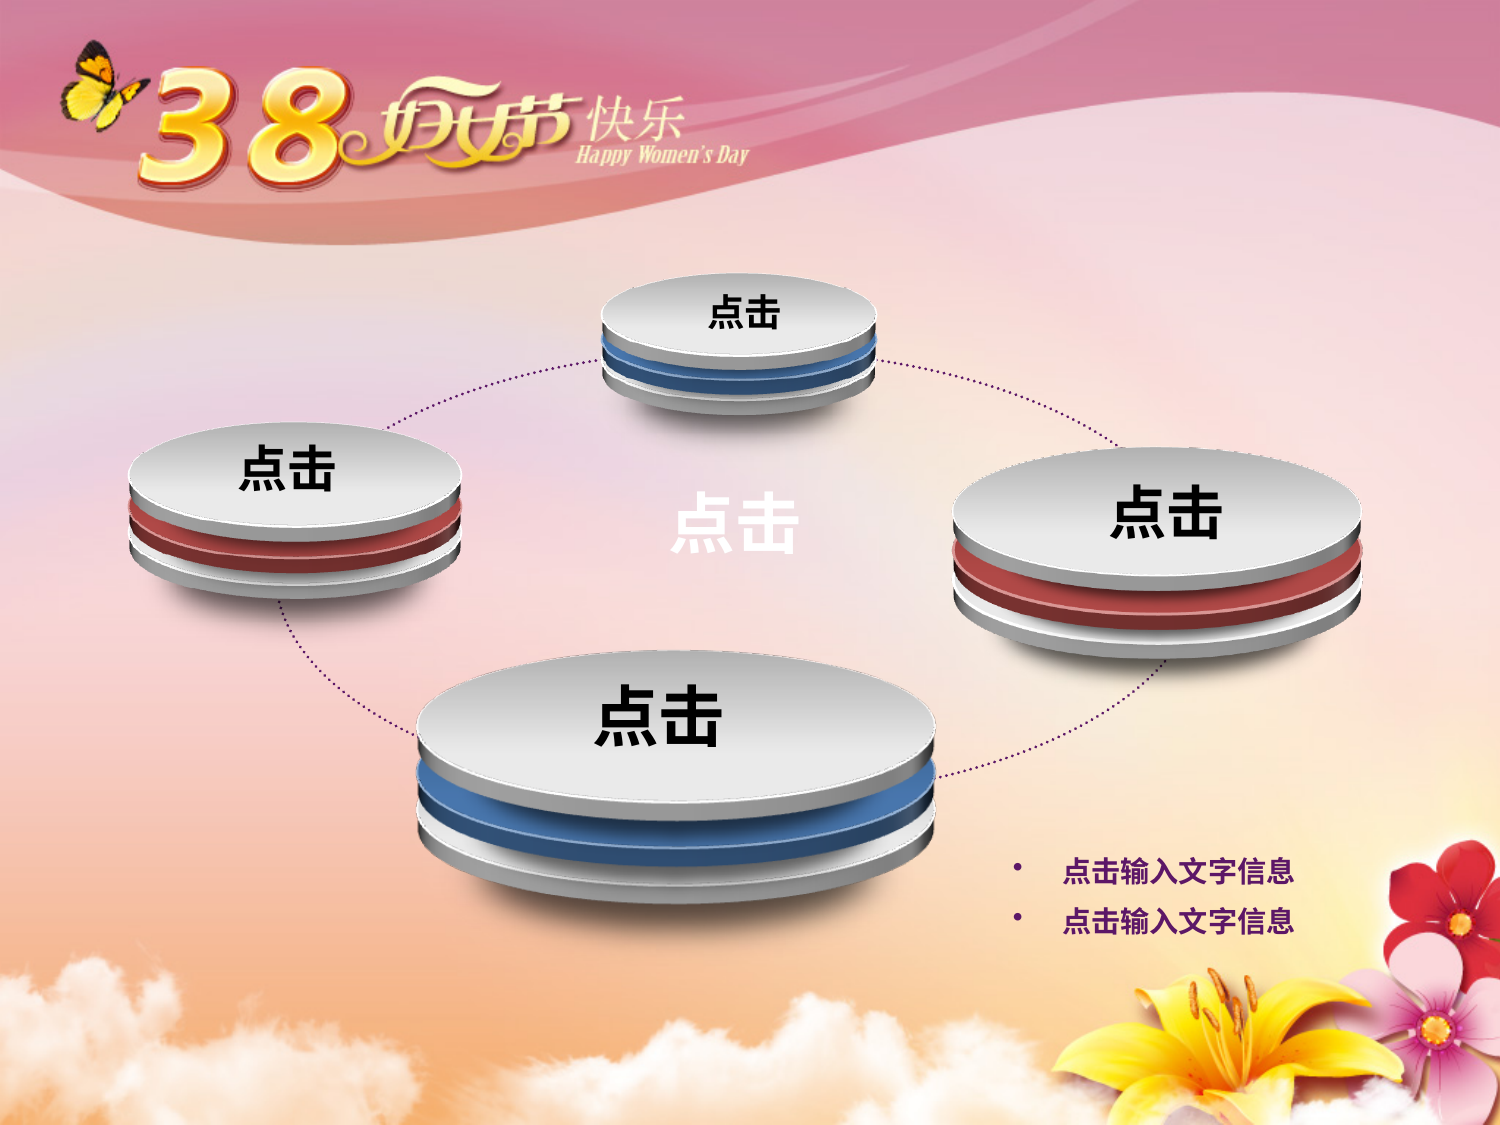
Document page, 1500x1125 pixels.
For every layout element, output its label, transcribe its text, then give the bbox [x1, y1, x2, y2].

text_box [944, 704, 1105, 777]
text_box [892, 362, 1112, 474]
text_box 点击输入文字信息 点击输入文字信息 [998, 846, 1461, 946]
text_box [314, 665, 407, 732]
picture [0, 0, 1500, 1125]
text_box 点击 [488, 474, 945, 570]
text_box [410, 362, 945, 650]
